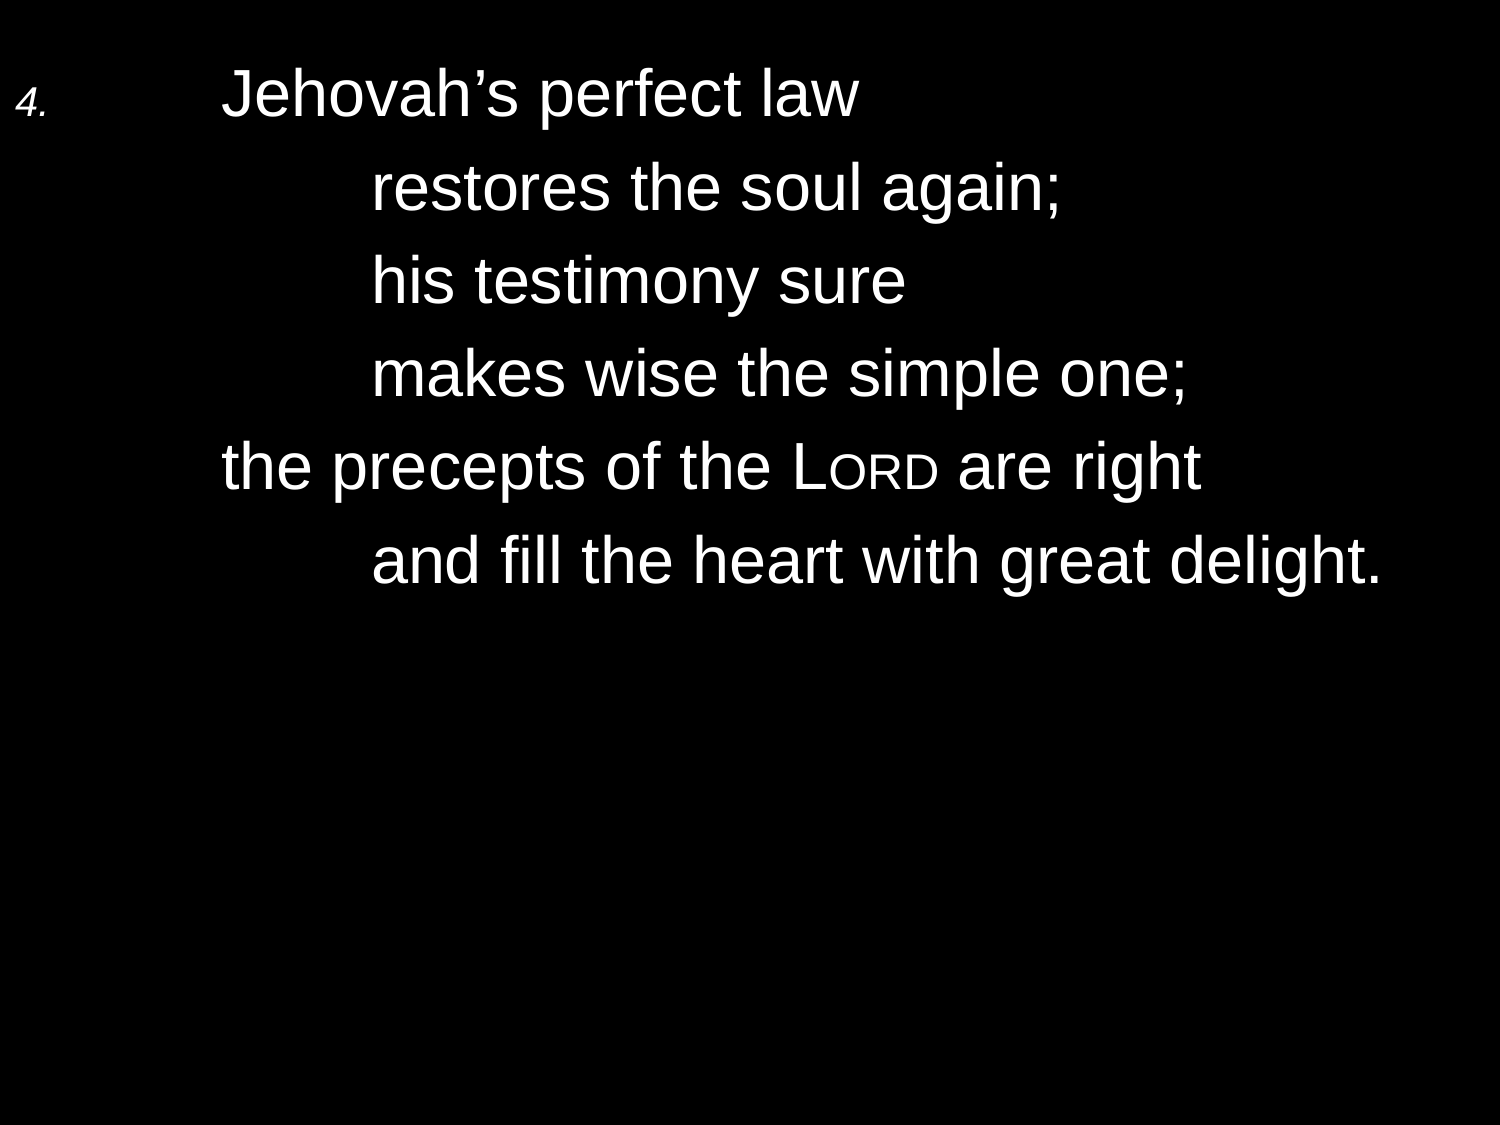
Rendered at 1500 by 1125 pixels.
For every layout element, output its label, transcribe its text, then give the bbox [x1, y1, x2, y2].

list 4. Jehovah’s perfect law restores the soul again; his testimony sure makes wise the simple one; the precepts of the Lord are right and fill the heart with great delight. [0, 42, 1500, 1047]
